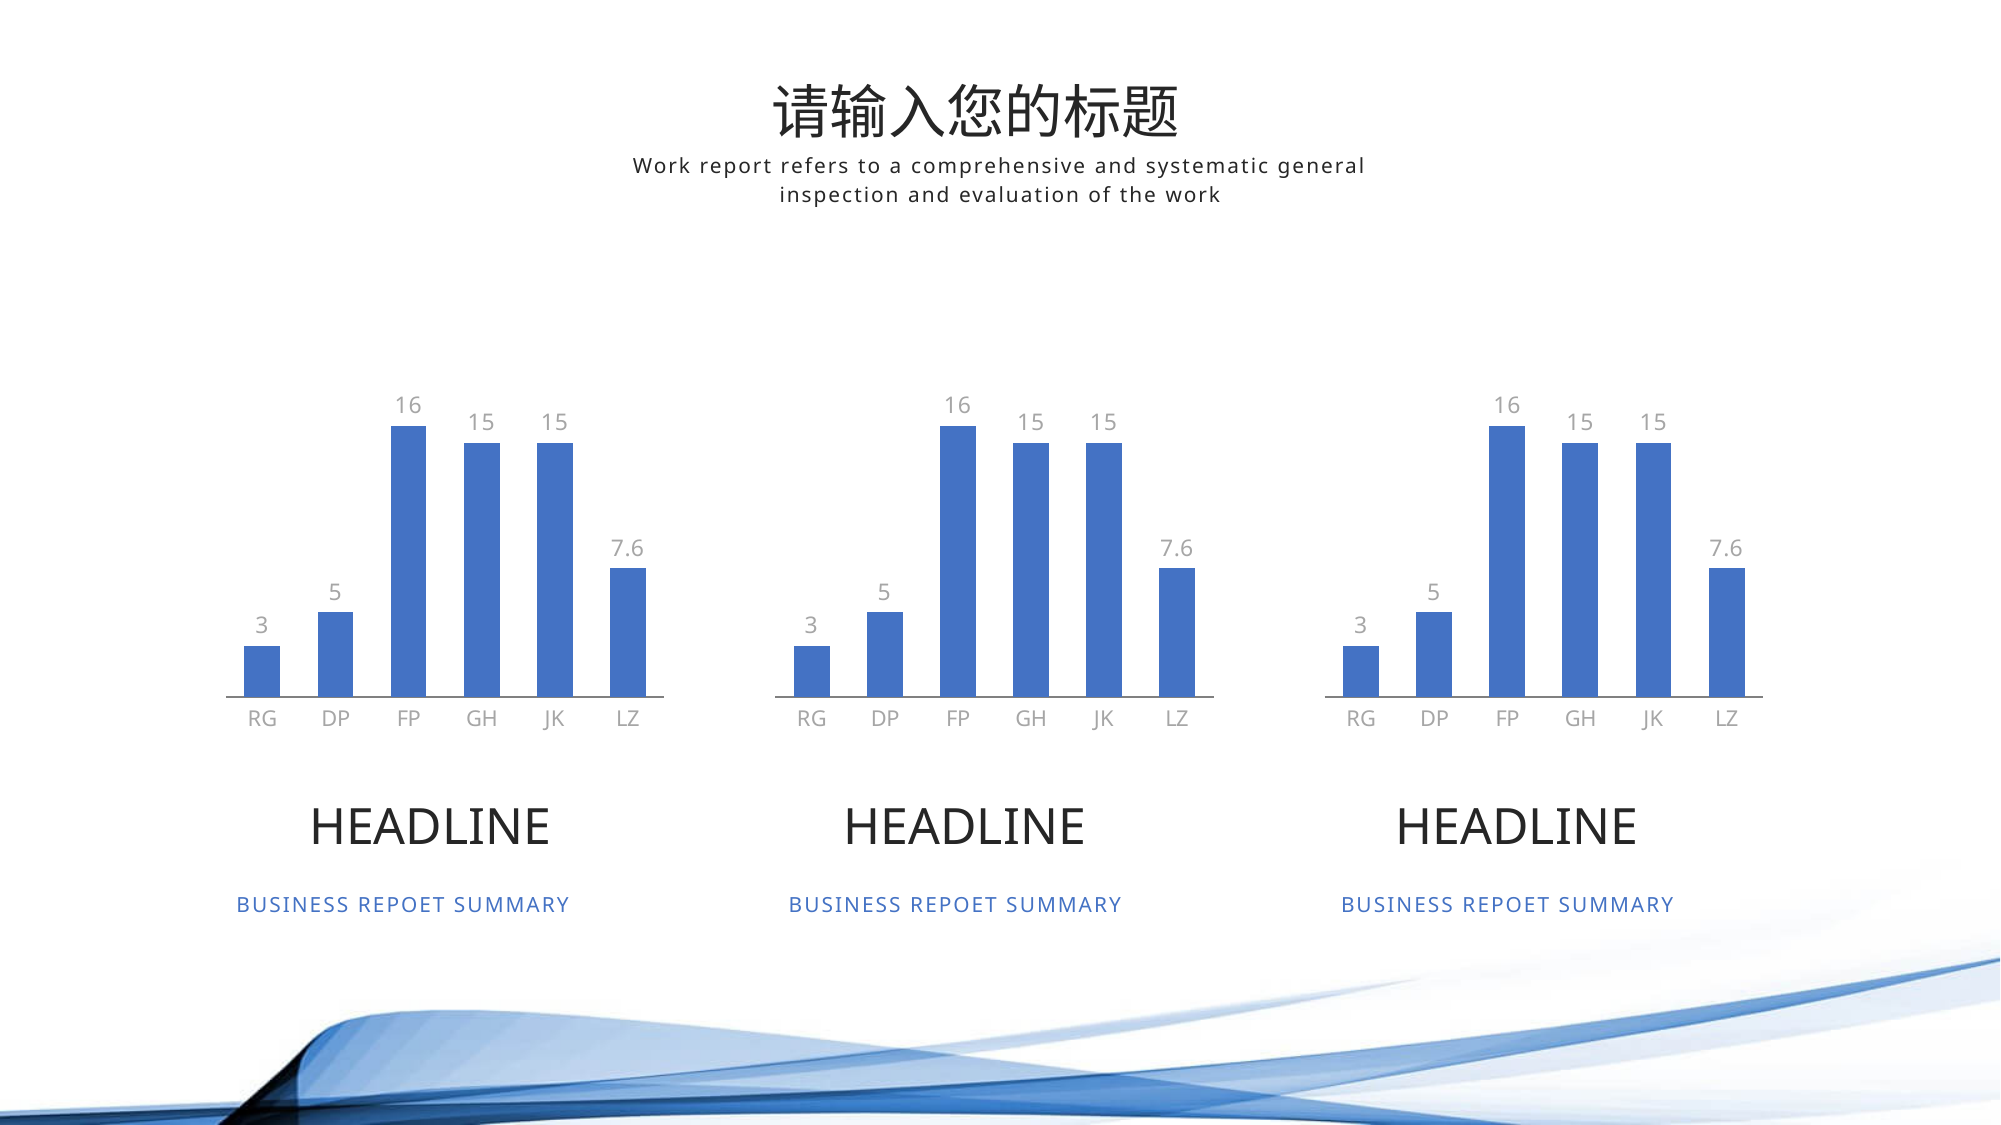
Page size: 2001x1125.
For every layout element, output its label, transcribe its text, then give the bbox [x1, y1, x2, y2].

text_box HEADLINE [1381, 786, 1713, 862]
chart [766, 385, 1223, 740]
text_box HEADLINE [294, 786, 626, 862]
text_box BUSINESS REPOET SUMMARY [1326, 879, 1779, 924]
text_box BUSINESS REPOET SUMMARY [221, 879, 674, 924]
picture [0, 0, 2001, 1125]
chart [1315, 385, 1773, 740]
text_box 请输入您的标题 [757, 67, 1243, 140]
chart [216, 385, 674, 740]
text_box Work report refers to a comprehensive and systematic general inspection and evaluation of the work [561, 140, 1439, 214]
text_box BUSINESS REPOET SUMMARY [773, 879, 1226, 924]
text_box HEADLINE [828, 786, 1160, 862]
